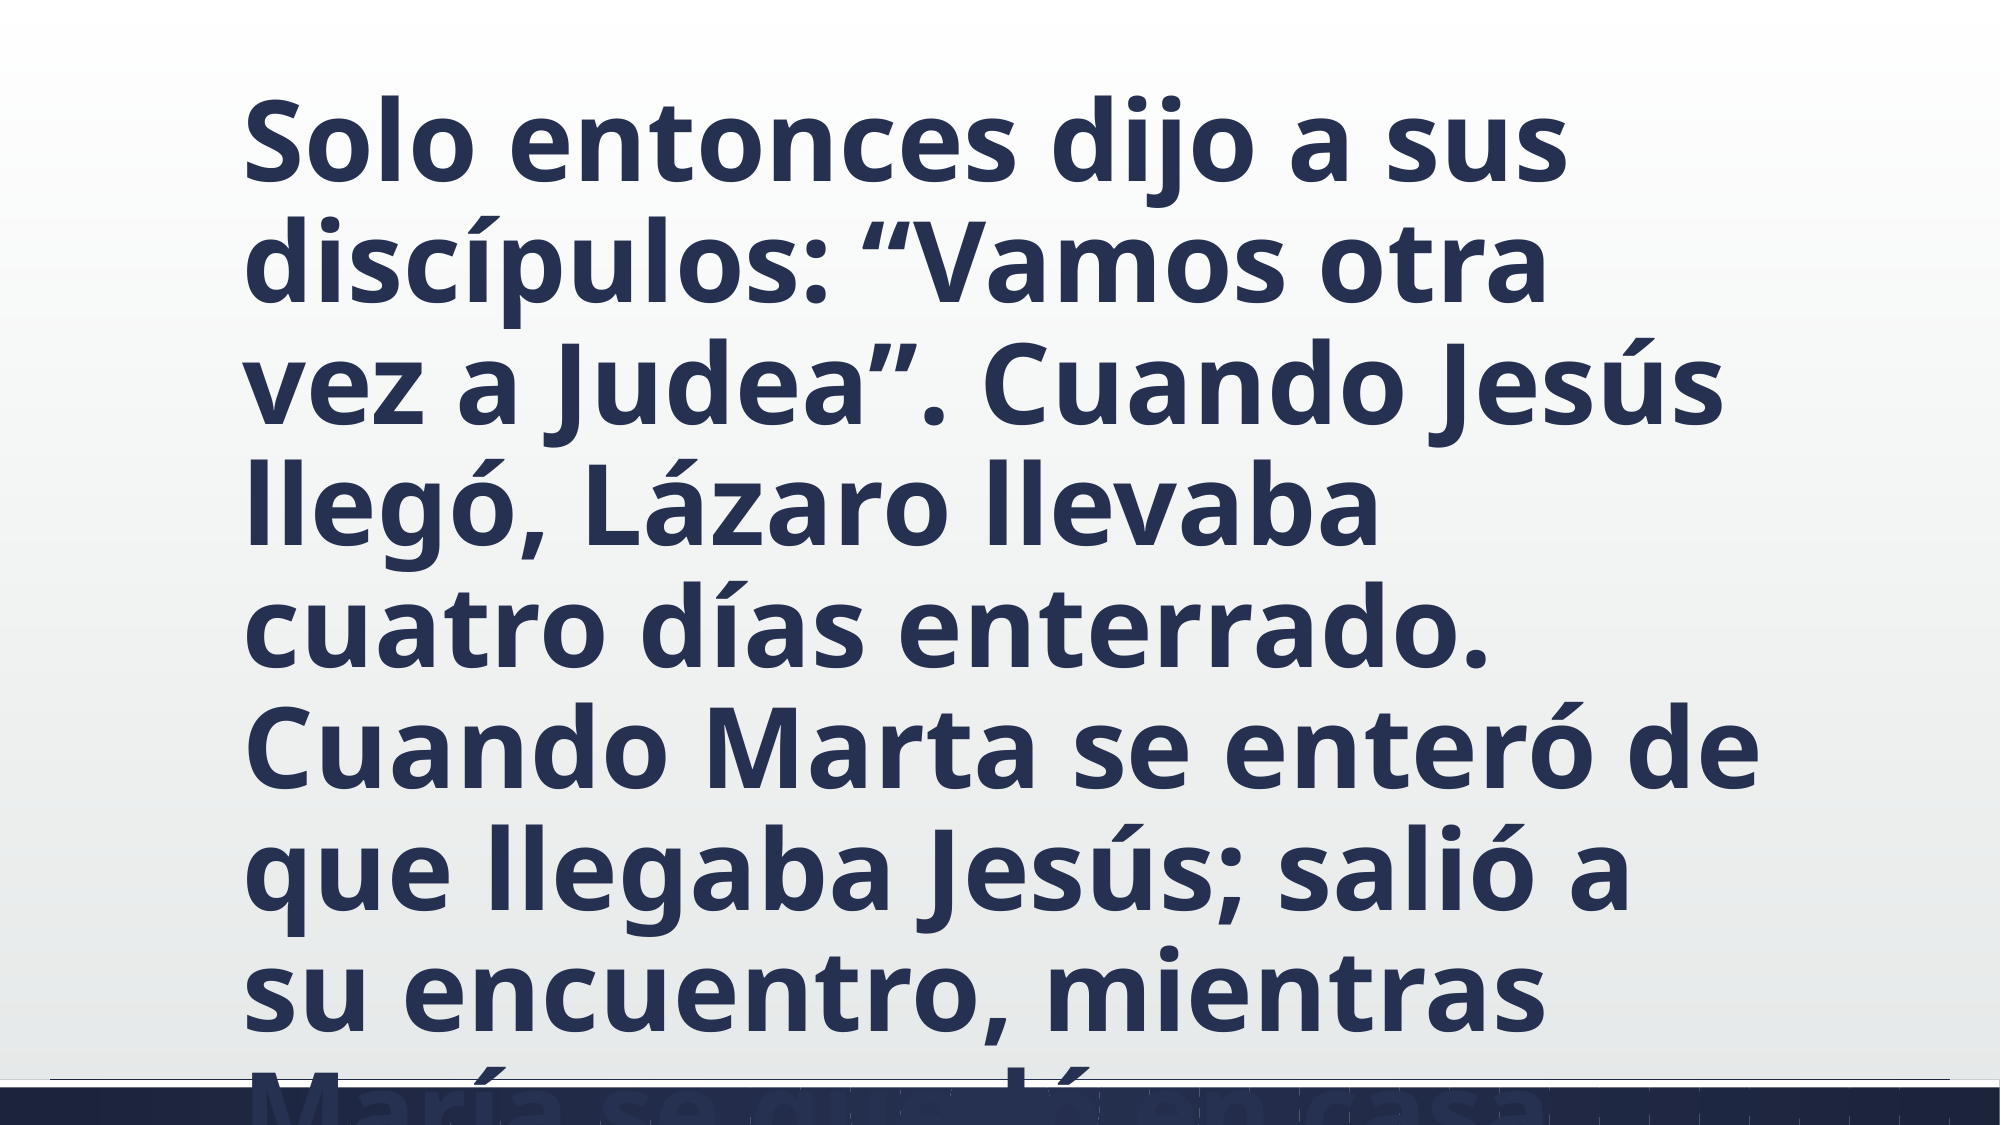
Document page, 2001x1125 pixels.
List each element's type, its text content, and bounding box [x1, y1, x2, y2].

list Solo entonces dijo a sus discípulos: “Vamos otra vez a Judea”. Cuando Jesús llegó, Lázaro llevaba cuatro días enterrado. Cuando Marta se enteró de que llegaba Jesús; salió a su encuentro, mientras María se quedó en casa. [219, 76, 1780, 990]
